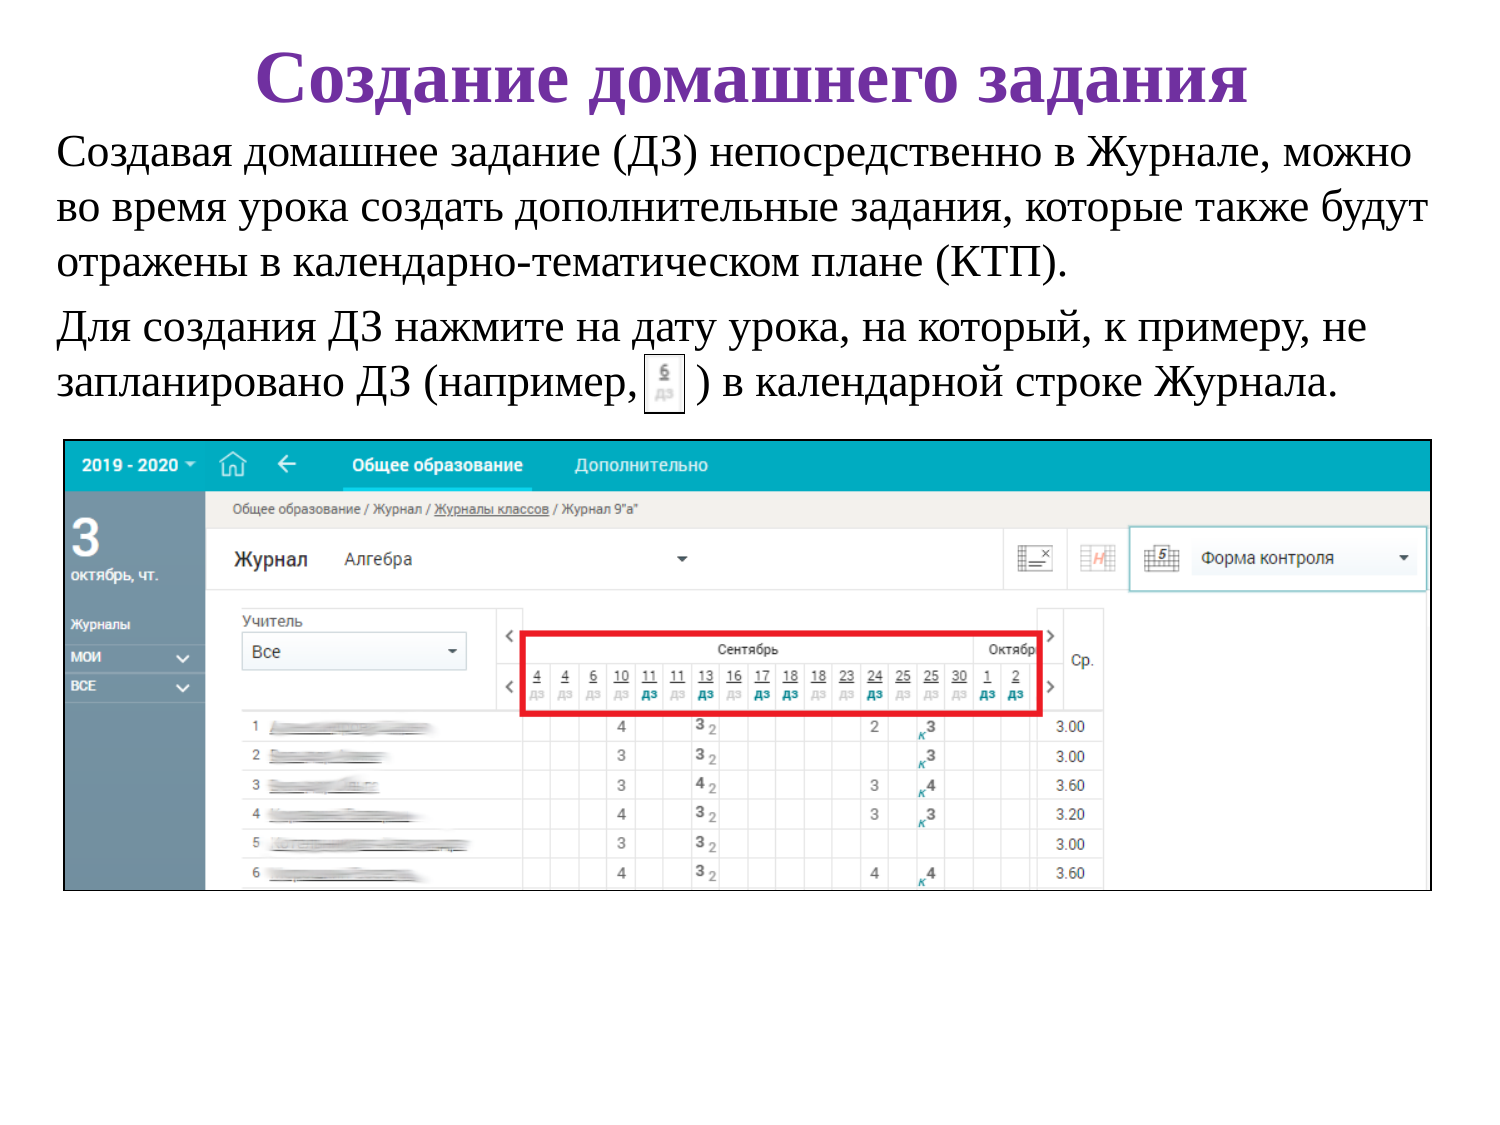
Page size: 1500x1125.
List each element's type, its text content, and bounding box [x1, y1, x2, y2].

list Создавая домашнее задание (ДЗ) непосредственно в Журнале, можно во время урока создать дополнительные задания, которые также будут отражены в календарно-тематическом плане (КТП). Для создания ДЗ нажмите на дату урока, на который, к примеру, не запланировано ДЗ (например, ) в календарной строке Журнала. [41, 113, 1459, 1083]
picture [64, 440, 1431, 891]
picture [644, 354, 685, 413]
title Создание домашнего задания [76, 19, 1427, 113]
